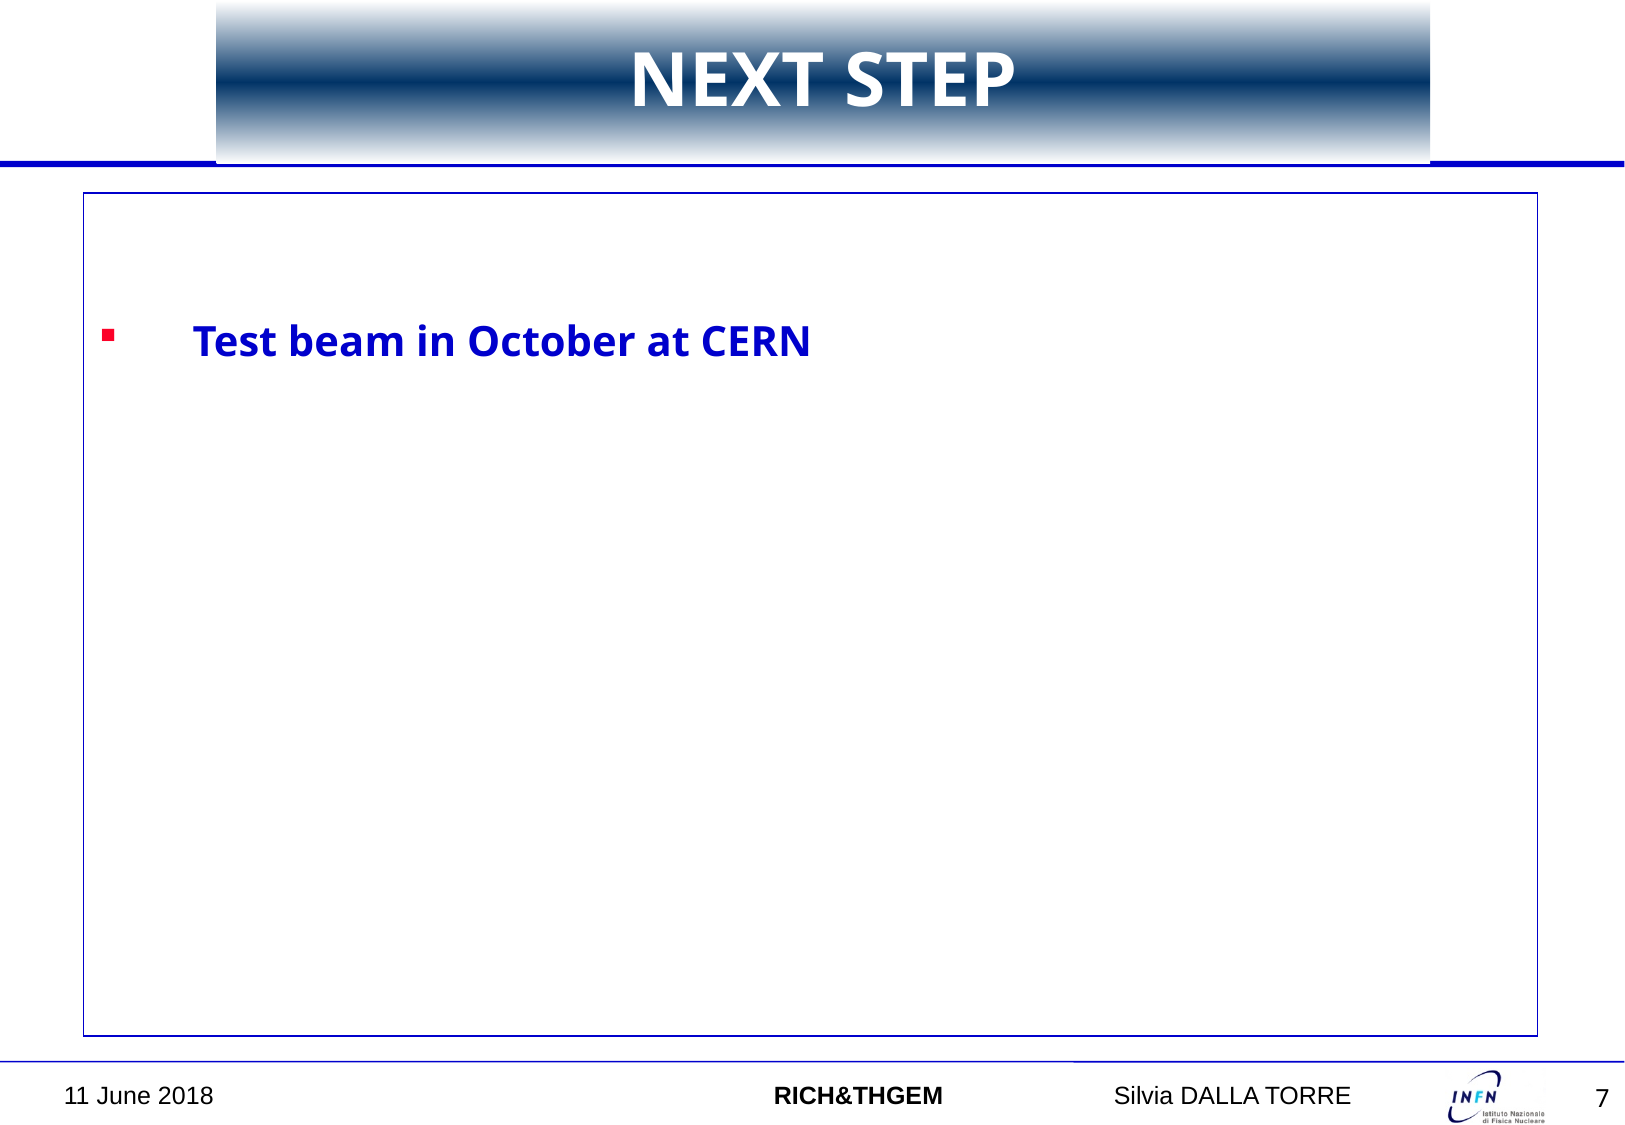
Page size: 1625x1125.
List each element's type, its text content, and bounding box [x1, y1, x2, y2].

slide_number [48, 1095, 1431, 1125]
picture [1445, 1068, 1546, 1125]
list Test beam in October at CERN [83, 192, 1538, 1037]
title NEXT STEP [216, 1, 1431, 164]
